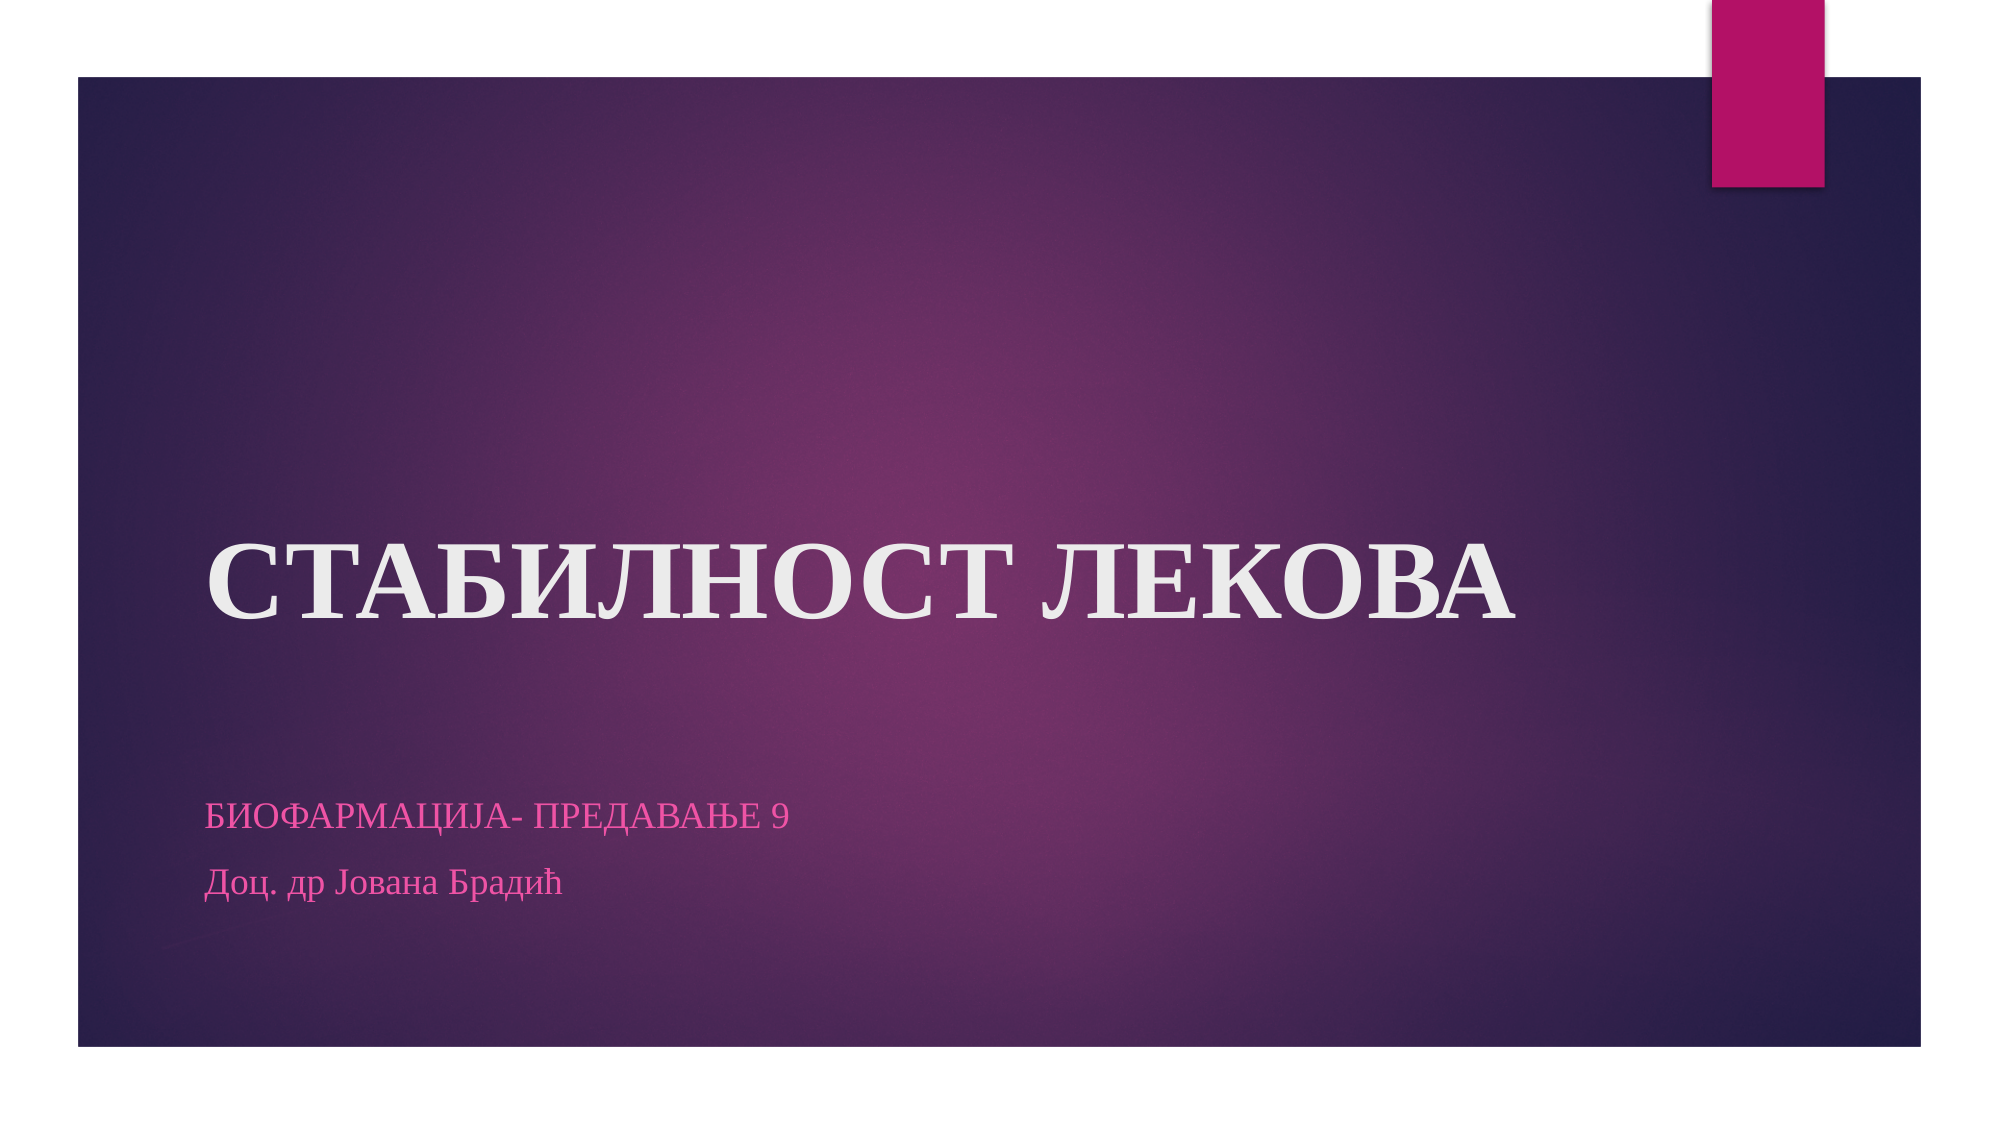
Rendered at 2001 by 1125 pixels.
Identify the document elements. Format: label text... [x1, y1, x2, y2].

subtitle Биофармација- предавање 9 Доц. др Јована Брадић [189, 783, 1638, 925]
title СТАБИЛНОСТ ЛЕКОВА [189, 344, 1638, 783]
